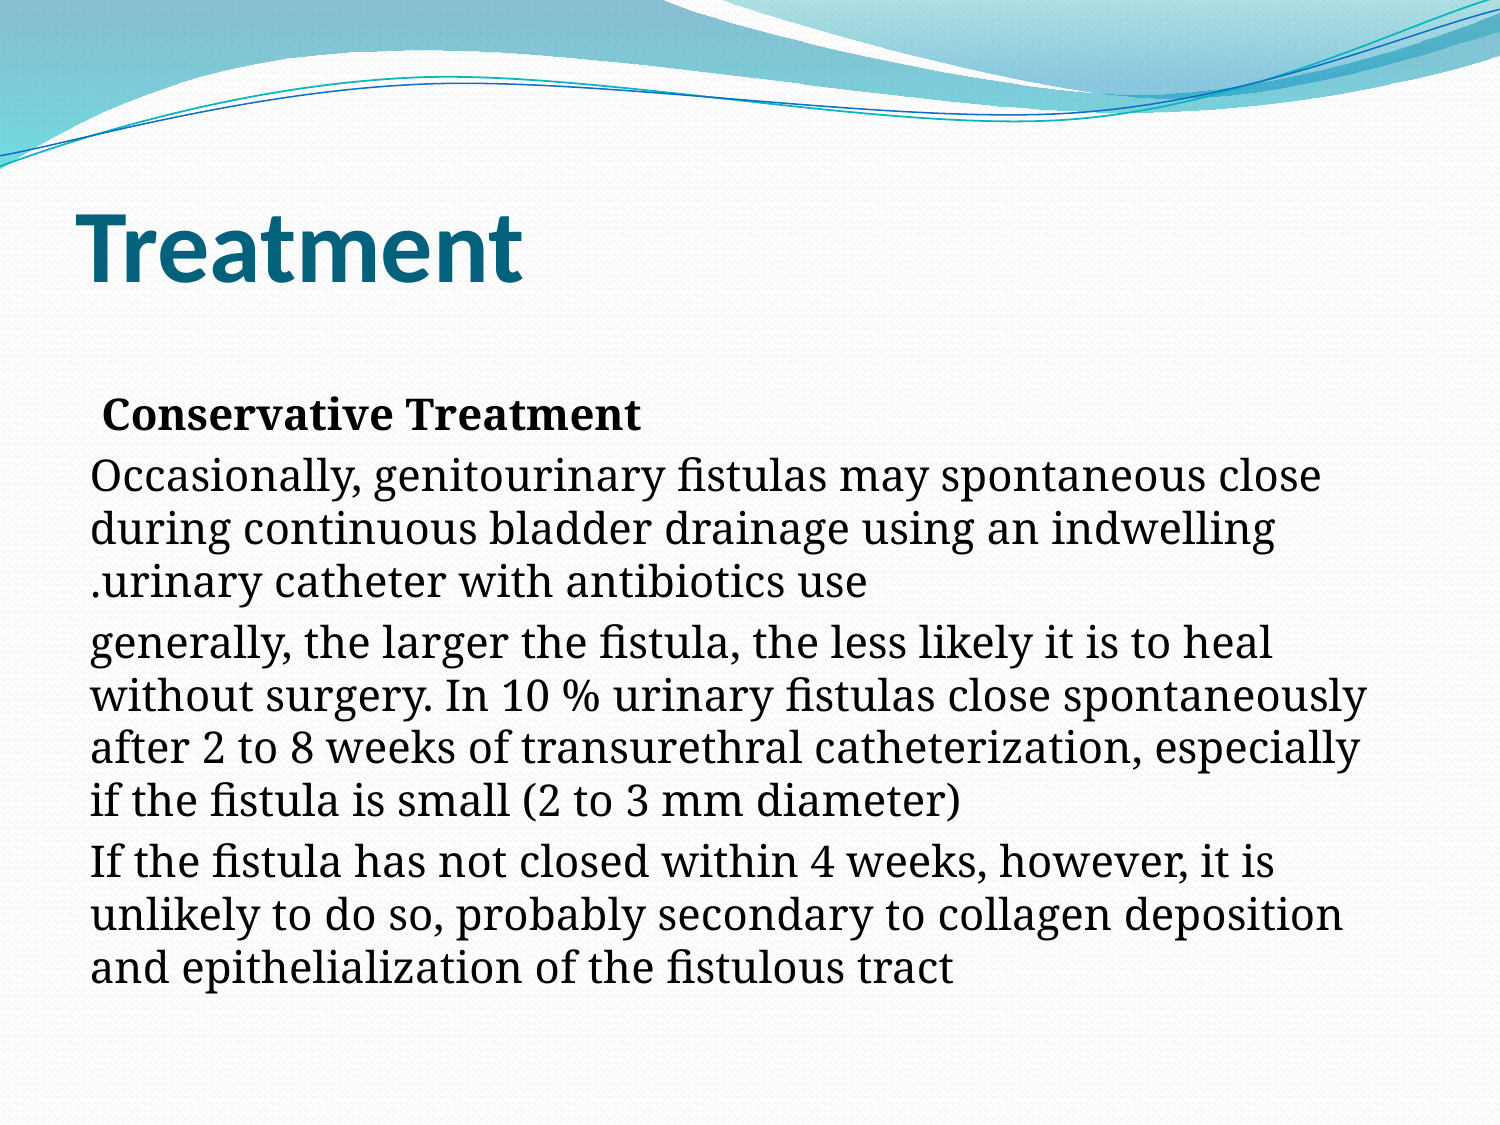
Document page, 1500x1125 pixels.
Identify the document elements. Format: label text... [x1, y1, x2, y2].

list Conservative Treatment Occasionally, genitourinary fistulas may spontaneous close during continuous bladder drainage using an indwelling urinary catheter with antibiotics use. generally, the larger the fistula, the less likely it is to heal without surgery. In 10 % urinary fistulas close spontaneously after 2 to 8 weeks of transurethral catheterization, especially if the fistula is small (2 to 3 mm diameter) If the fistula has not closed within 4 weeks, however, it is unlikely to do so, probably secondary to collagen deposition and epithelialization of the fistulous tract [75, 317, 1425, 1038]
title Treatment [75, 115, 1425, 303]
